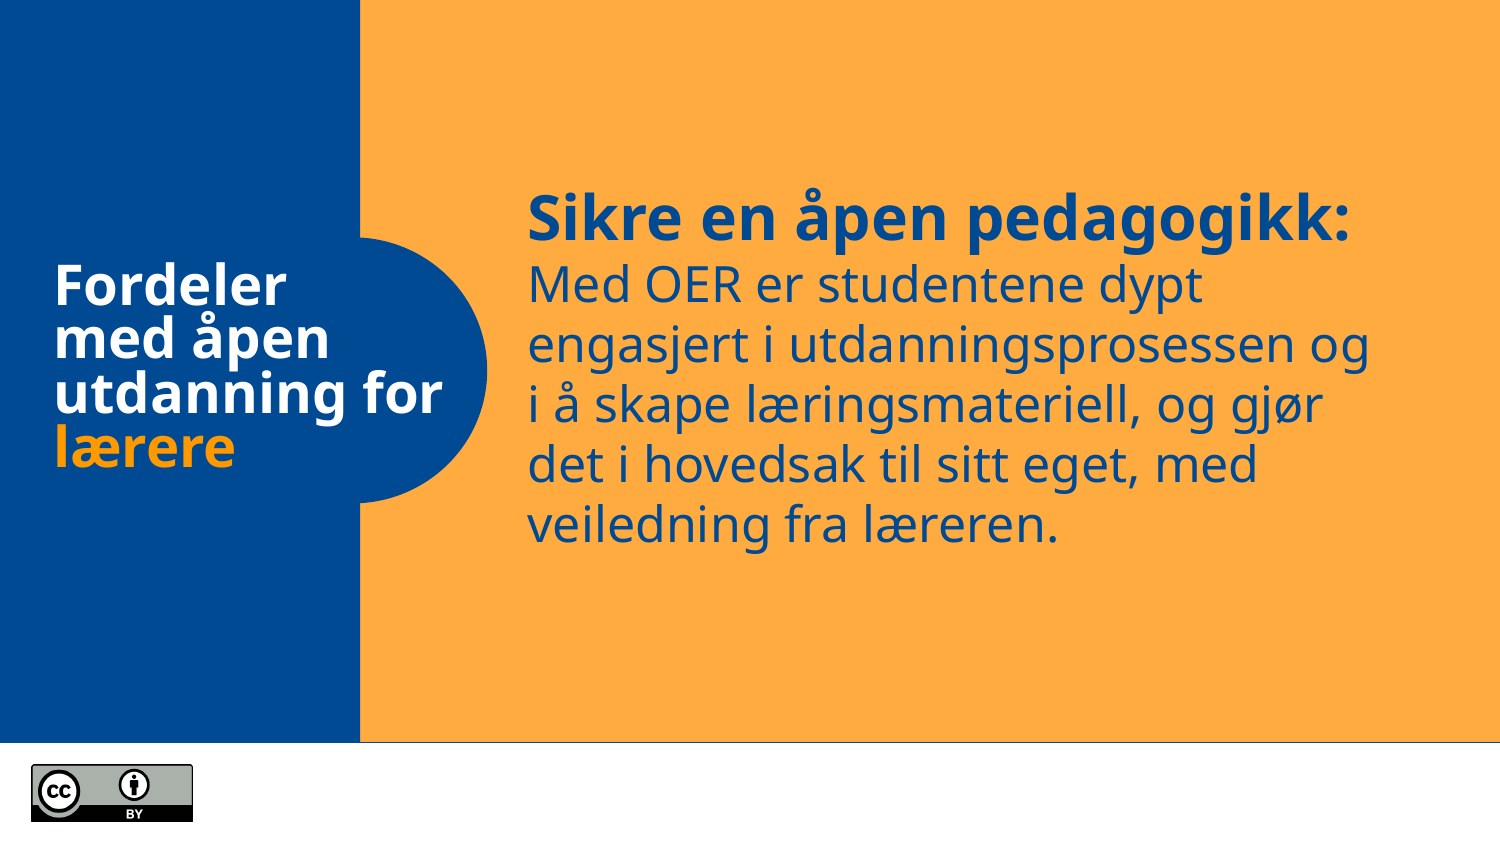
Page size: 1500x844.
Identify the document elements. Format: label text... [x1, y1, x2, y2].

text_box Sikre en åpen pedagogikk: Med OER er studentene dypt engasjert i utdanningsprosessen og i å skape læringsmateriell, og gjør det i hovedsak til sitt eget, med veiledning fra læreren. [512, 162, 1409, 568]
text_box Fordeler med åpen utdanning for lærere [38, 246, 471, 493]
text_box [304, 237, 401, 246]
text_box [0, 750, 1500, 844]
picture [31, 764, 193, 822]
text_box [300, 493, 405, 504]
text_box [0, 0, 361, 742]
text_box [471, 306, 488, 434]
